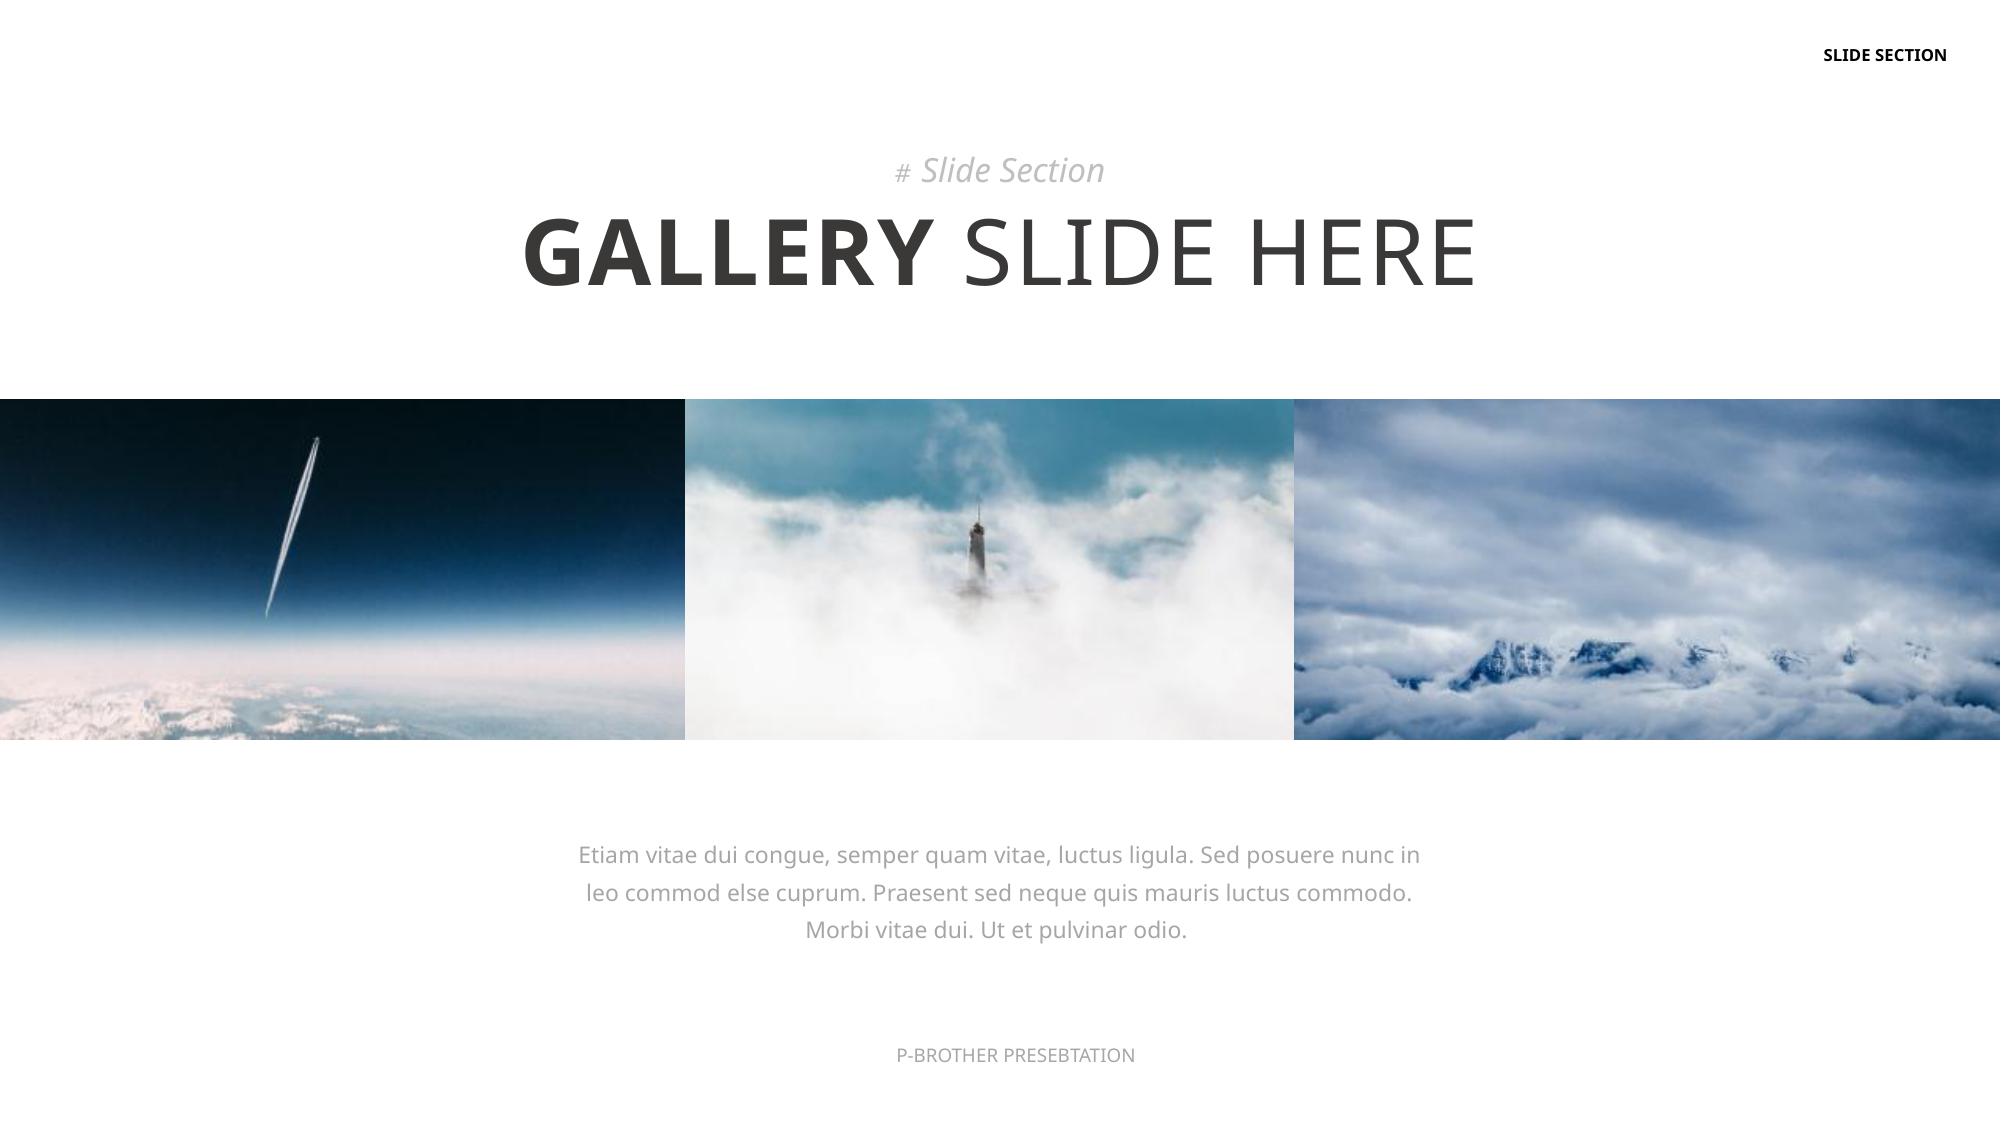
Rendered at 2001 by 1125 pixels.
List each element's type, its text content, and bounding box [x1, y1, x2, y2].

text_box # Slide Section [675, 145, 1325, 207]
text_box GALLERY SLIDE HERE [501, 199, 1499, 399]
picture [0, 399, 2000, 740]
text_box Etiam vitae dui congue, semper quam vitae, luctus ligula. Sed posuere nunc in leo commod else cuprum. Praesent sed neque quis mauris luctus commodo. Morbi vitae dui. Ut et pulvinar odio. [556, 823, 1444, 1123]
